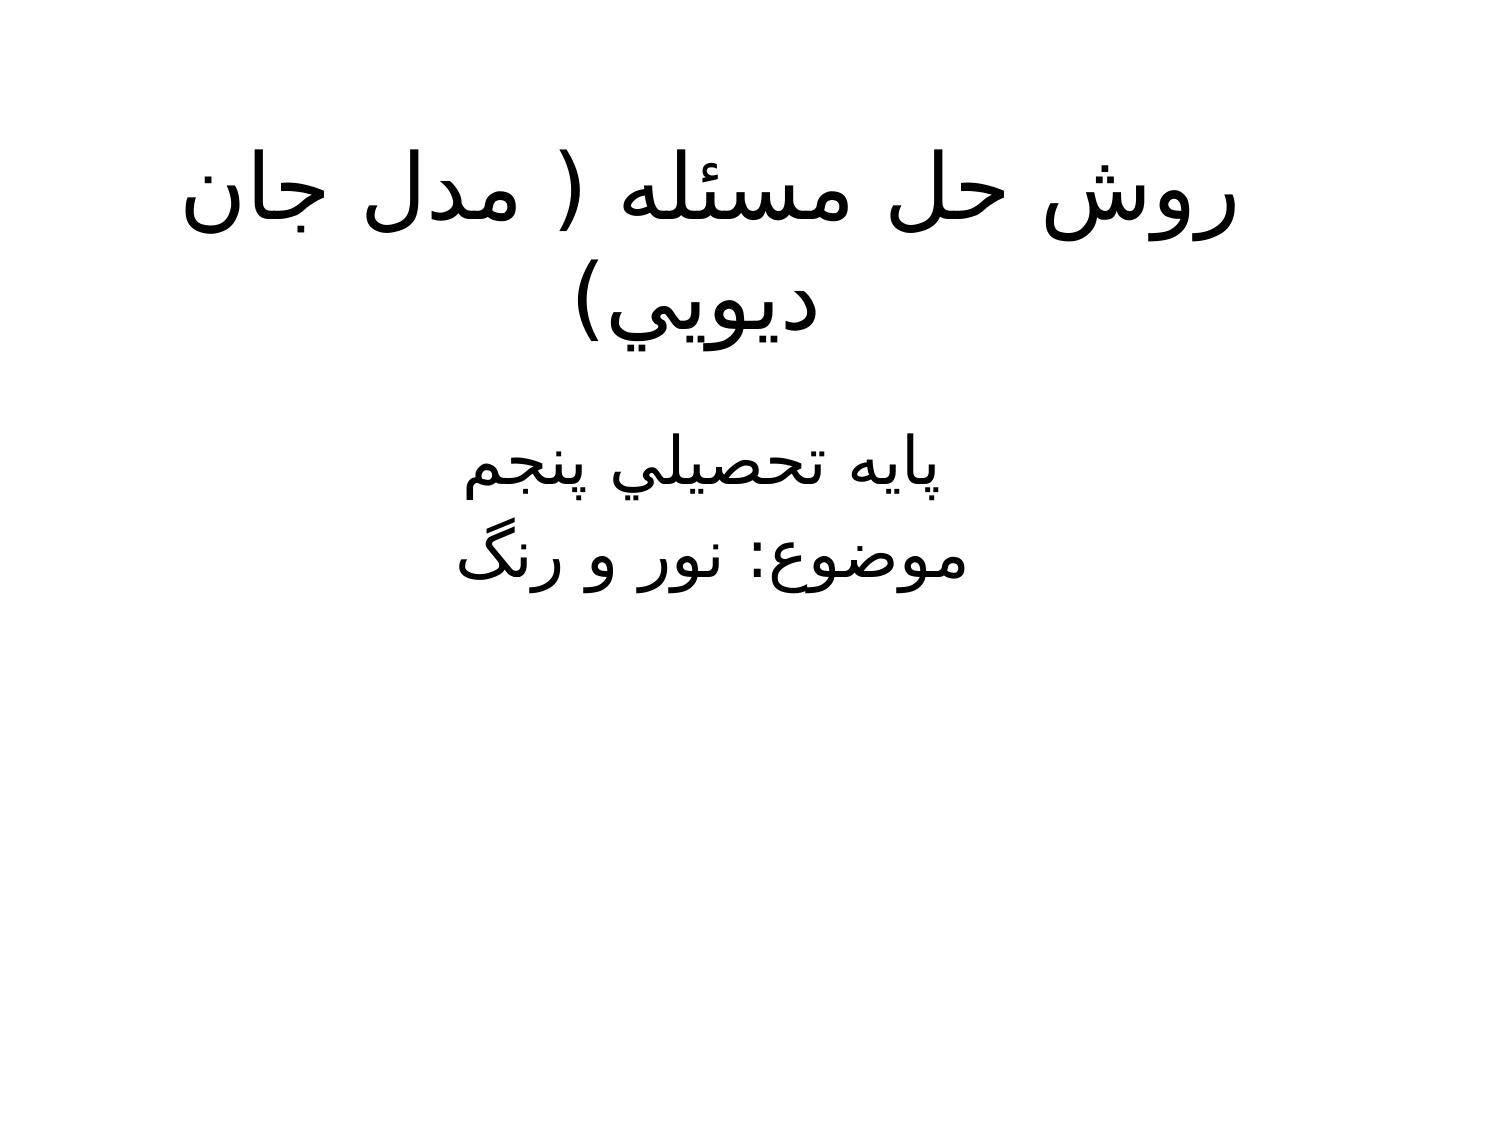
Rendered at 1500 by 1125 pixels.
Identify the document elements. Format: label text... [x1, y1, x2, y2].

subtitle پايه تحصيلي پنجم موضوع: نور و رنگ [187, 410, 1238, 698]
title روش حل مسئله ( مدل جان ديويي) [58, 117, 1334, 359]
